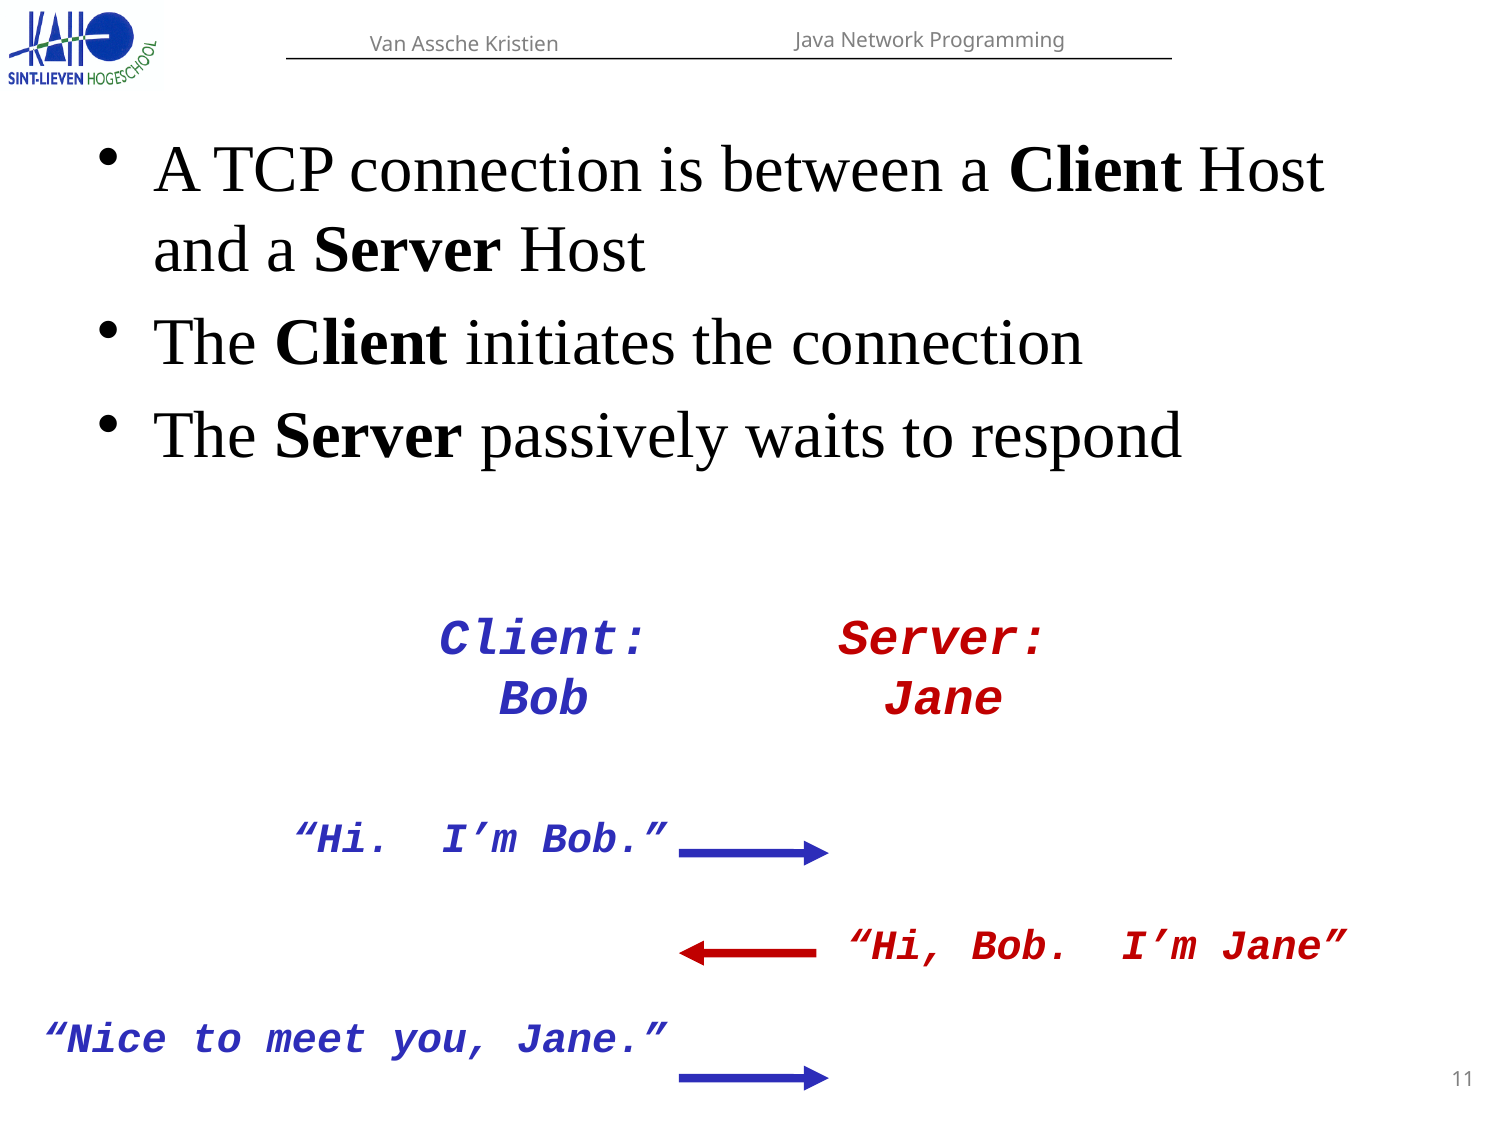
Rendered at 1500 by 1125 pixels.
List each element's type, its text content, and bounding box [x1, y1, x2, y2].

picture [0, 0, 164, 91]
list A TCP connection is between a Client Host and a Server Host The Client initiates the connection The Server passively waits to respond [81, 116, 1358, 528]
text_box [23, 597, 1365, 1079]
